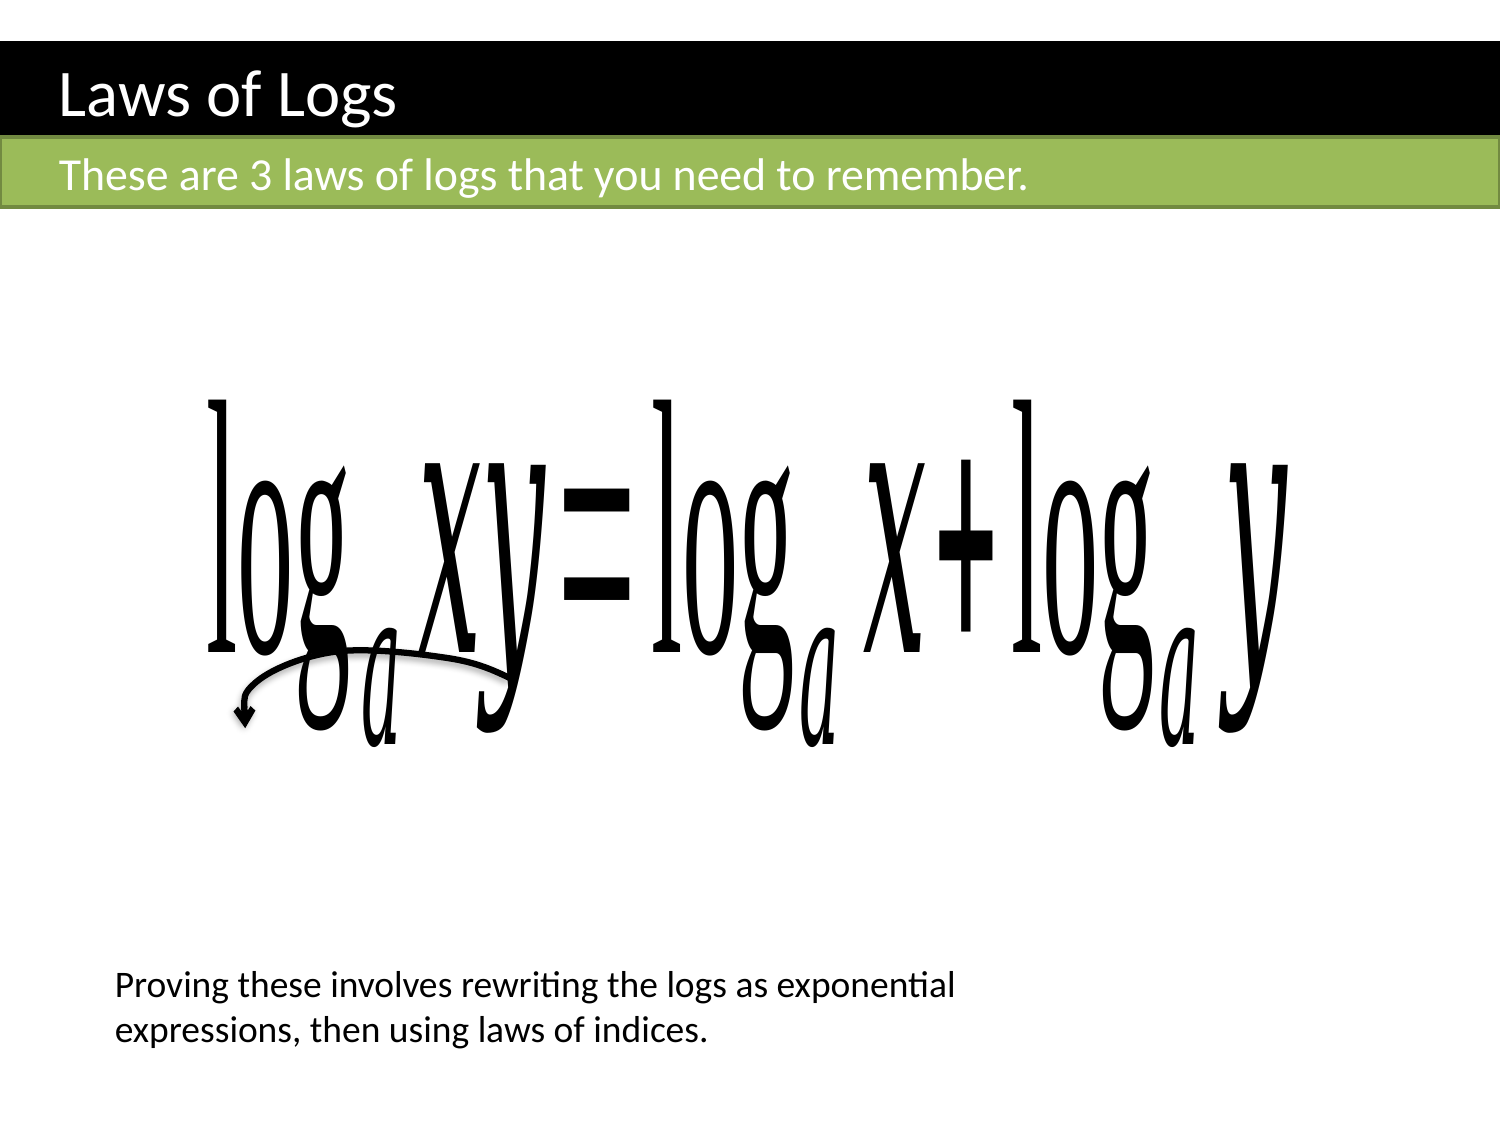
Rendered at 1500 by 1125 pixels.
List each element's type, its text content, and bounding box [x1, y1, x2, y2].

text_box [393, 648, 508, 701]
text_box Proving these involves rewriting the logs as exponential expressions, then using laws of indices. [100, 952, 1140, 1057]
text_box Laws of Logs [0, 41, 1500, 135]
text_box [233, 654, 306, 729]
text_box [307, 653, 340, 715]
text_box [343, 647, 373, 710]
text_box [370, 647, 390, 705]
text_box These are 3 laws of logs that you need to remember. [0, 135, 1500, 209]
